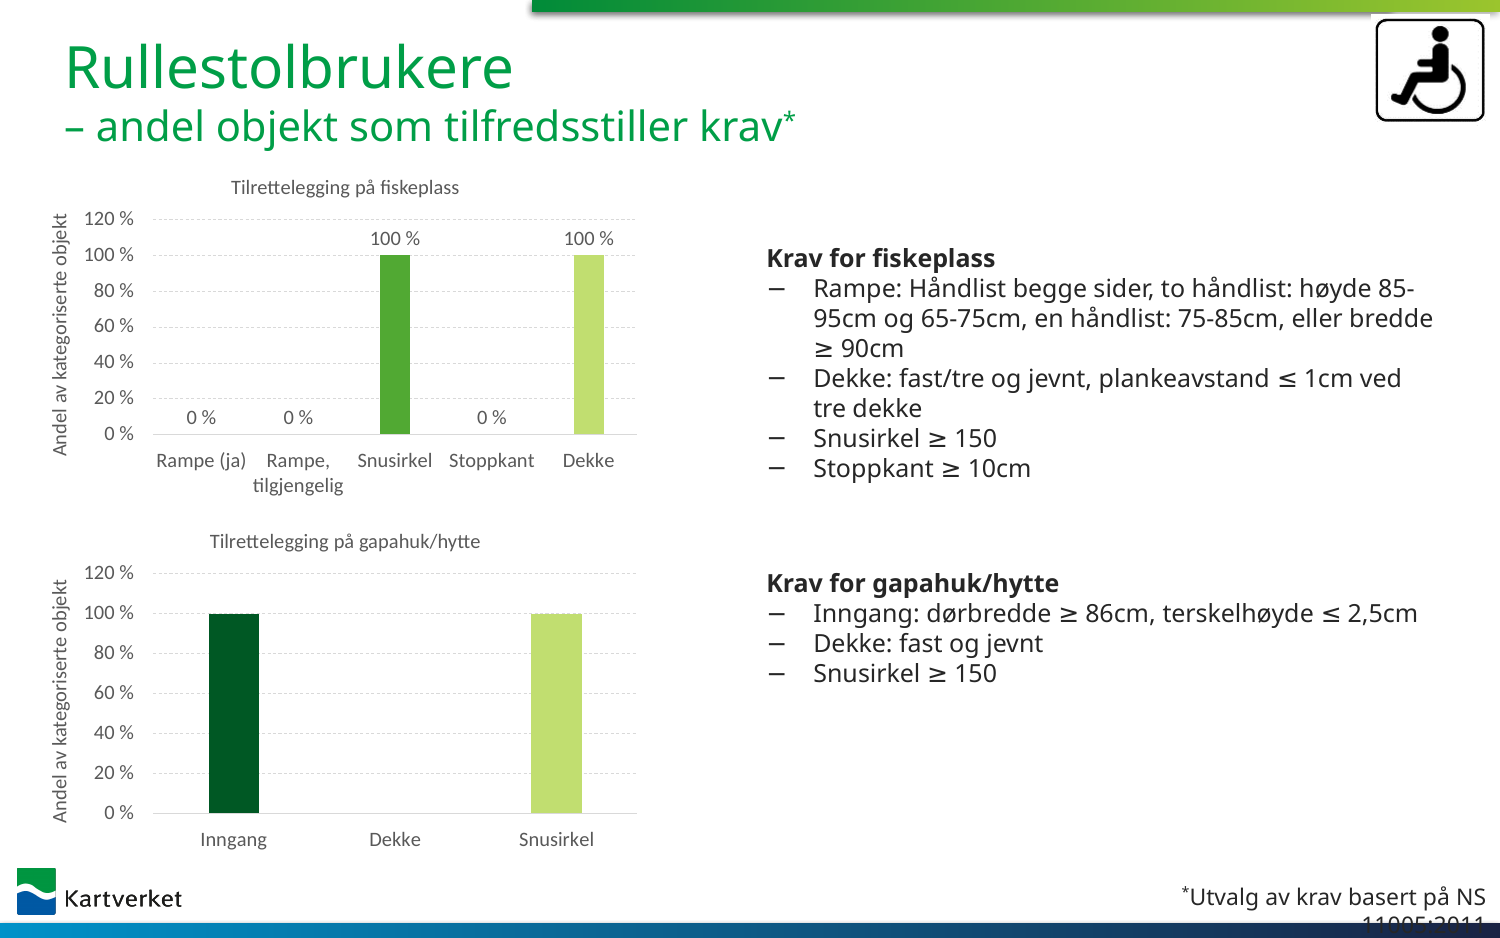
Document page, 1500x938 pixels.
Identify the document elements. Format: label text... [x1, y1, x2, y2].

text_box Krav for gapahuk/hytte Inngang: dørbredde ≥ 86cm, terskelhøyde ≤ 2,5cm Dekke: fast og jevnt Snusirkel ≥ 150 [751, 560, 1452, 695]
text_box *Utvalg av krav basert på NS 11005:2011 [1068, 873, 1500, 938]
picture [41, 520, 650, 859]
picture [41, 166, 650, 505]
picture [1371, 13, 1491, 127]
text_box Krav for fiskeplass Rampe: Håndlist begge sider, to håndlist: høyde 85-95cm og 65-75cm, en håndlist: 75-85cm, eller bredde ≥ 90cm Dekke: fast/tre og jevnt, plankeavstand ≤ 1cm ved tre dekke Snusirkel ≥ 150 Stoppkant ≥ 10cm [751, 235, 1452, 490]
text_box Rullestolbrukere – andel objekt som tilfredsstiller krav* [49, 29, 1431, 158]
